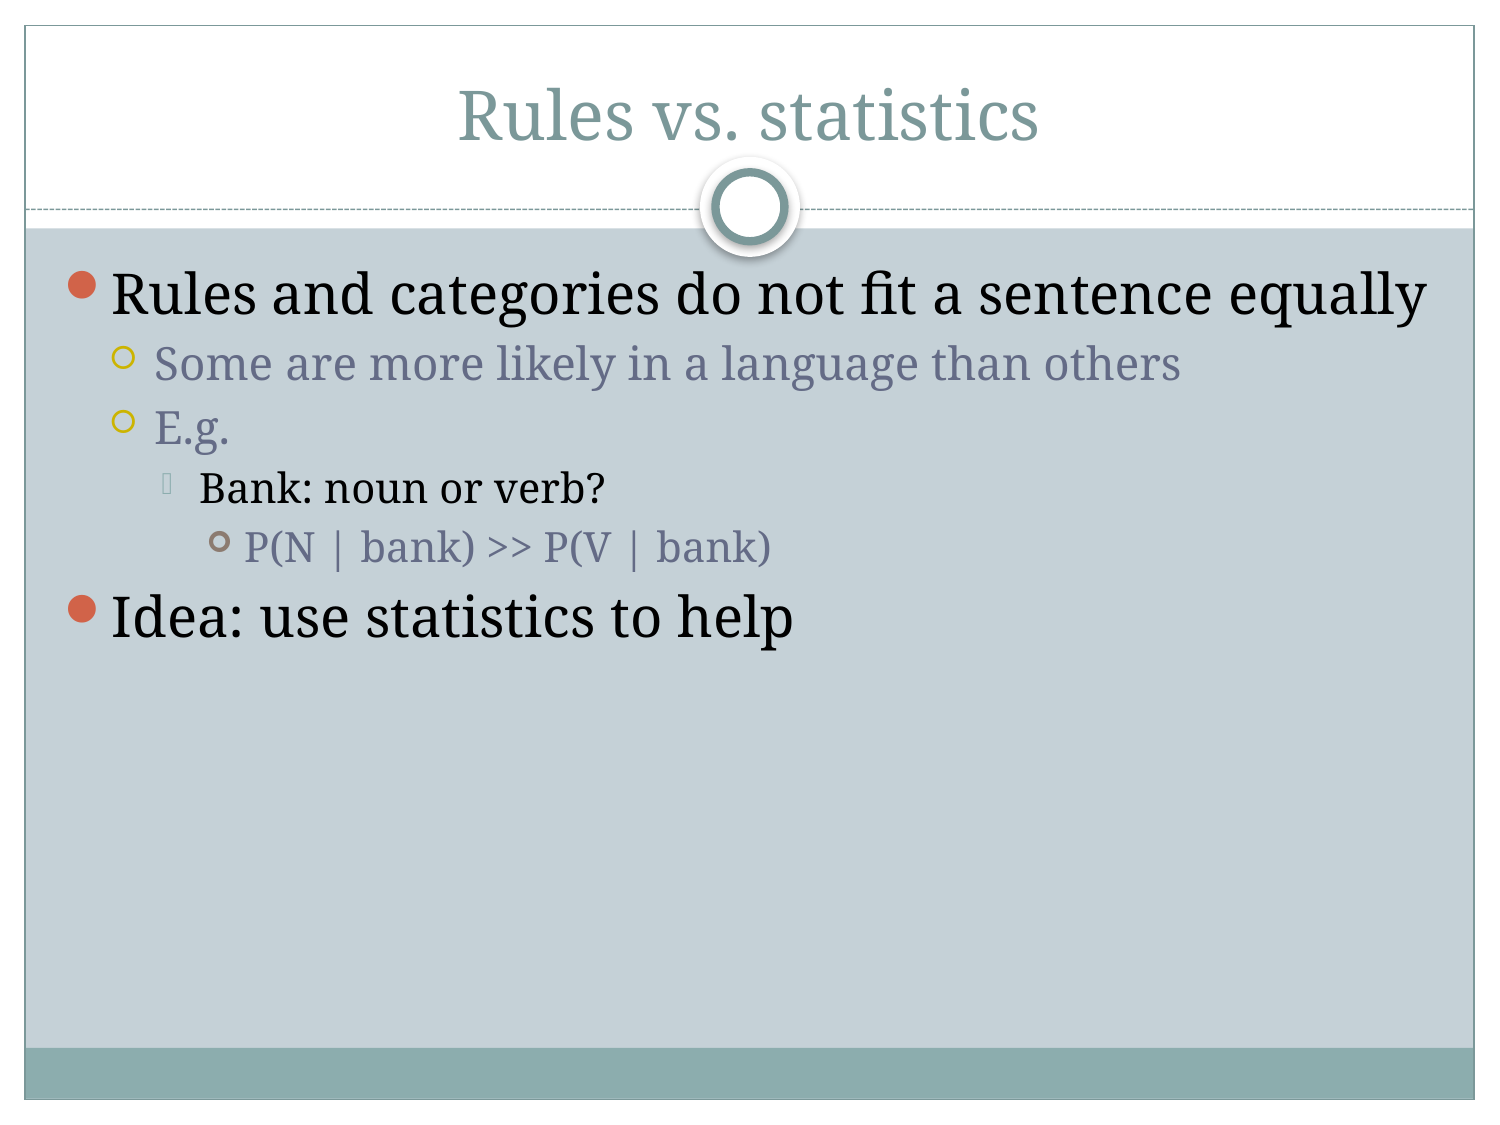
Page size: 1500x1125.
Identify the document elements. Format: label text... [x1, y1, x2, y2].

title Rules vs. statistics [49, 37, 1450, 162]
list Rules and categories do not fit a sentence equally Some are more likely in a language than others E.g. Bank: noun or verb? P(N | bank) >> P(V | bank) Idea: use statistics to help [49, 250, 1445, 1001]
